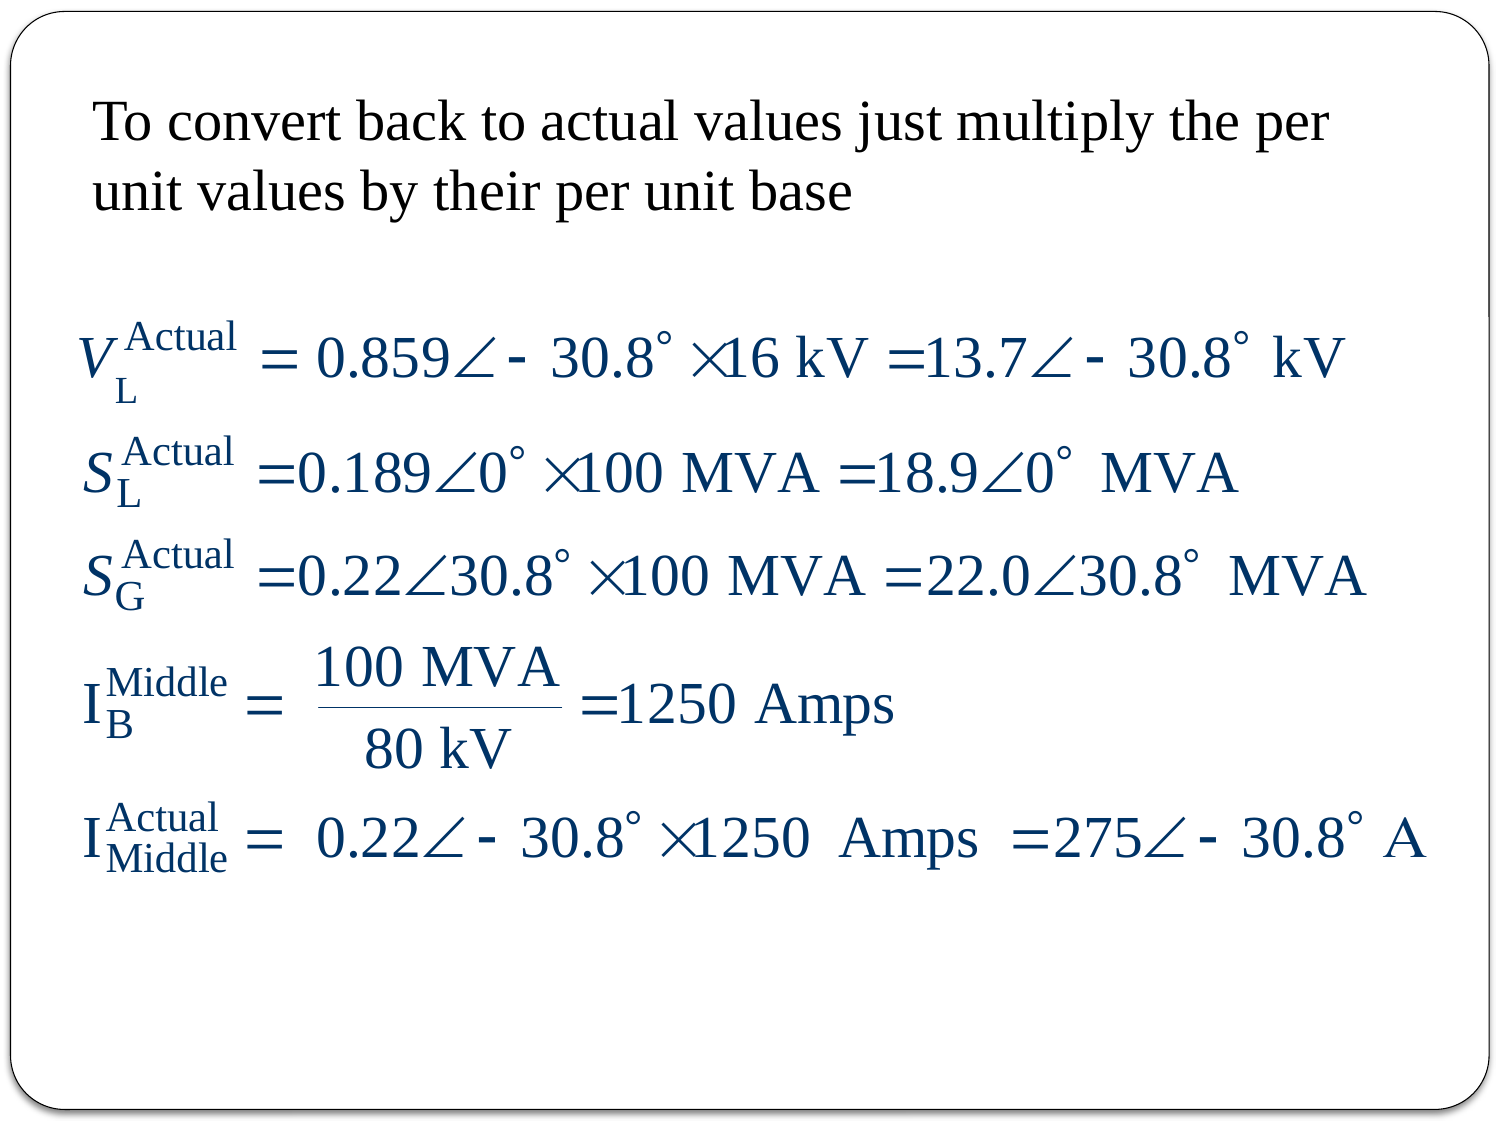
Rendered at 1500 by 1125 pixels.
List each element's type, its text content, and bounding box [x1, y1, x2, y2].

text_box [79, 312, 1431, 880]
text_box To convert back to actual values just multiply the per unit values by their per unit base [77, 74, 1450, 230]
